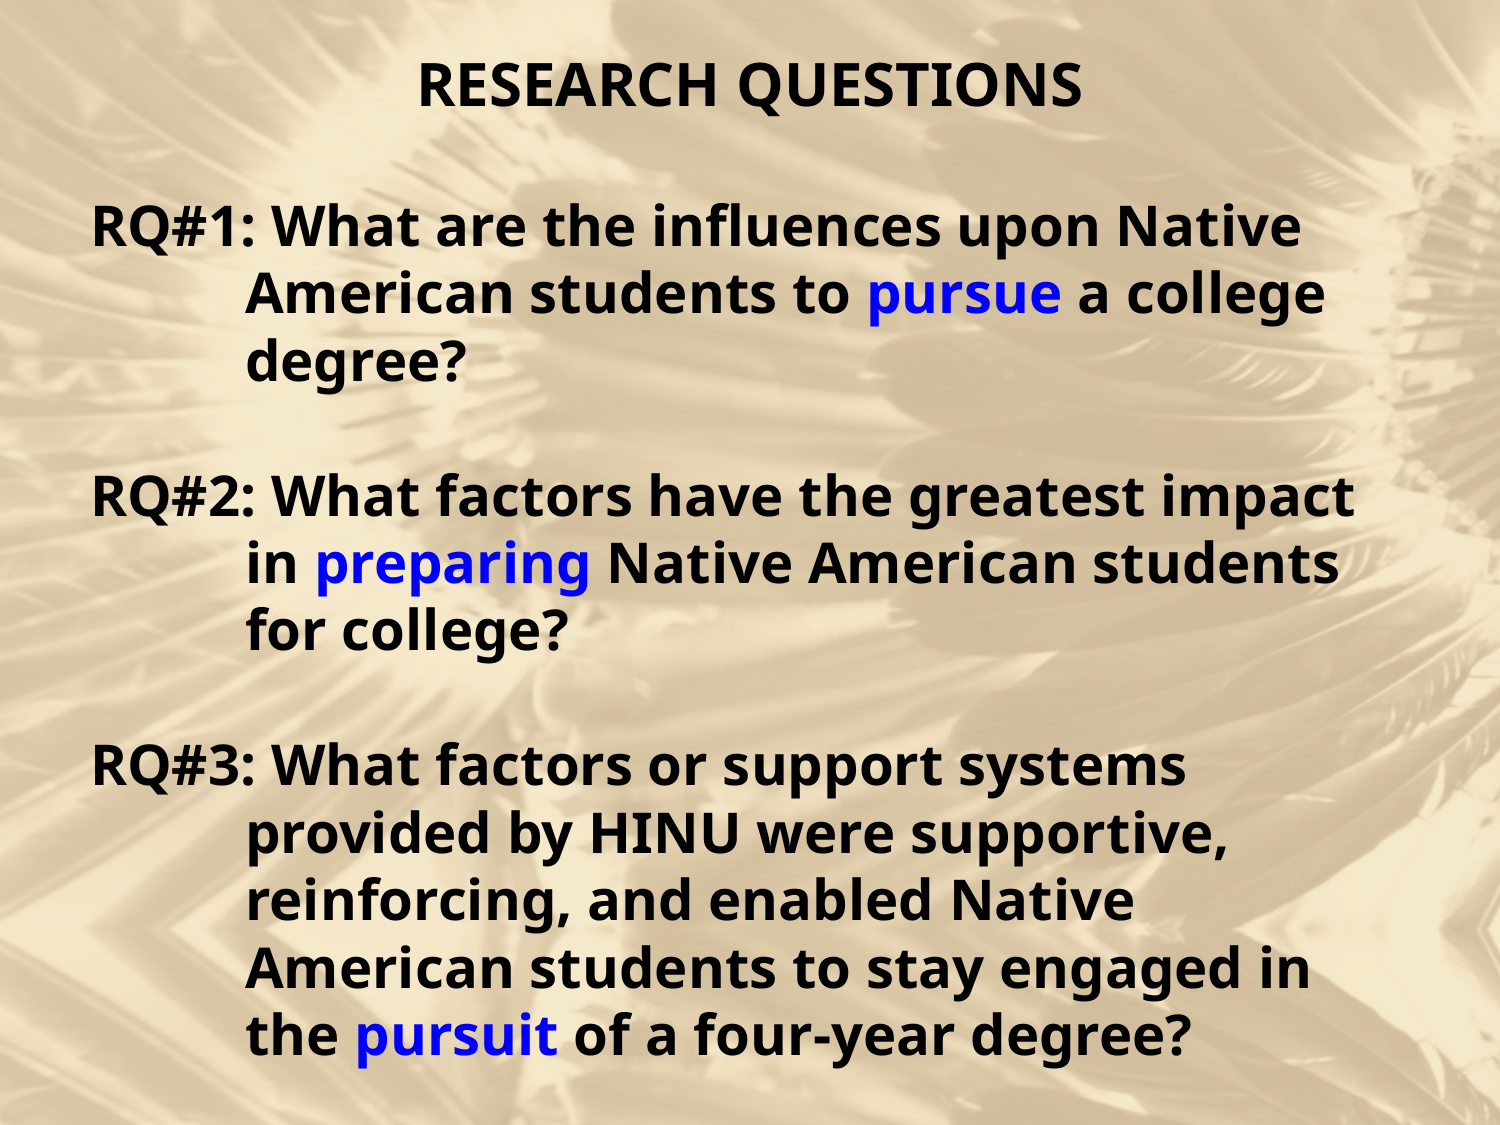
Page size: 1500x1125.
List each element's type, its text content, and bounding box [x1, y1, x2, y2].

list RESEARCH QUESTIONS RQ#1: What are the influences upon Native American students to pursue a college degree? RQ#2: What factors have the greatest impact in preparing Native American students for college? RQ#3: What factors or support systems provided by HINU were supportive, reinforcing, and enabled Native American students to stay engaged in the pursuit of a four-year degree? [75, 38, 1425, 1079]
picture [0, 0, 1500, 1125]
